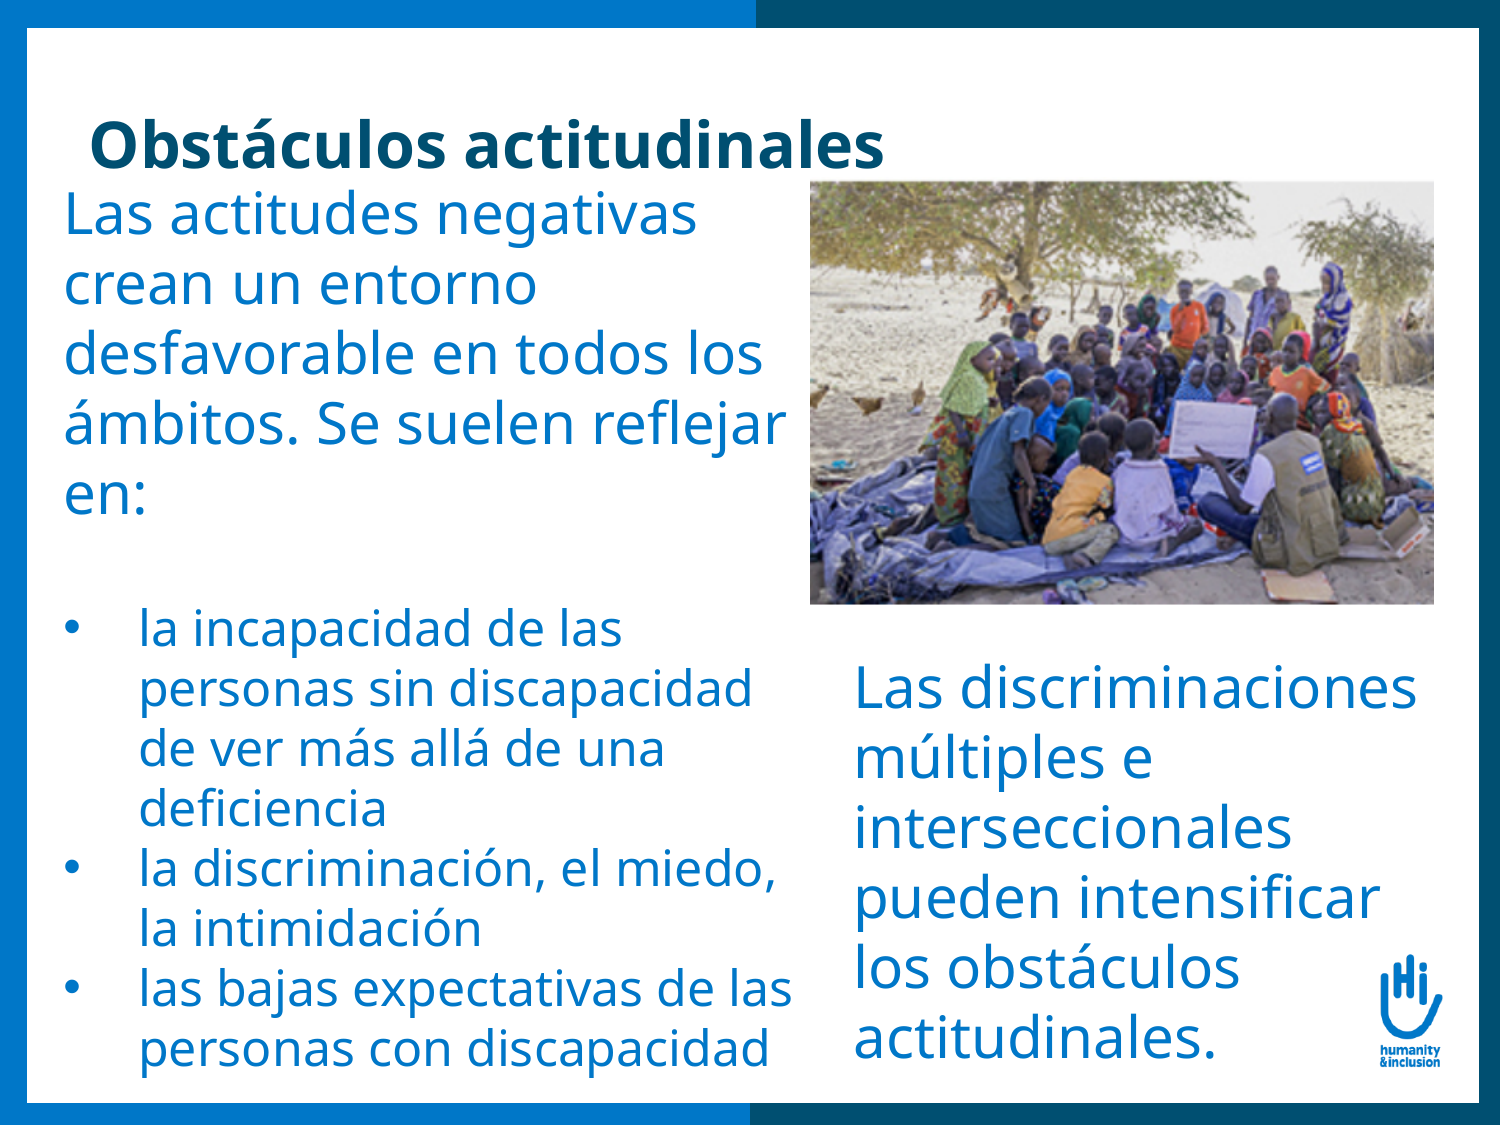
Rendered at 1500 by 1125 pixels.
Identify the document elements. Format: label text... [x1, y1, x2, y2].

text_box Las discriminaciones múltiples e interseccionales pueden intensificar los obstáculos actitudinales. [838, 643, 1481, 1118]
picture [810, 177, 1435, 608]
title Obstáculos actitudinales [77, 52, 1418, 176]
text_box Las actitudes negativas crean un entorno desfavorable en todos los ámbitos. Se suelen reflejar en: la incapacidad de las personas sin discapacidad de ver más allá de una deficiencia la discriminación, el miedo, la intimidación las bajas expectativas de las personas con discapacidad [48, 168, 817, 1084]
